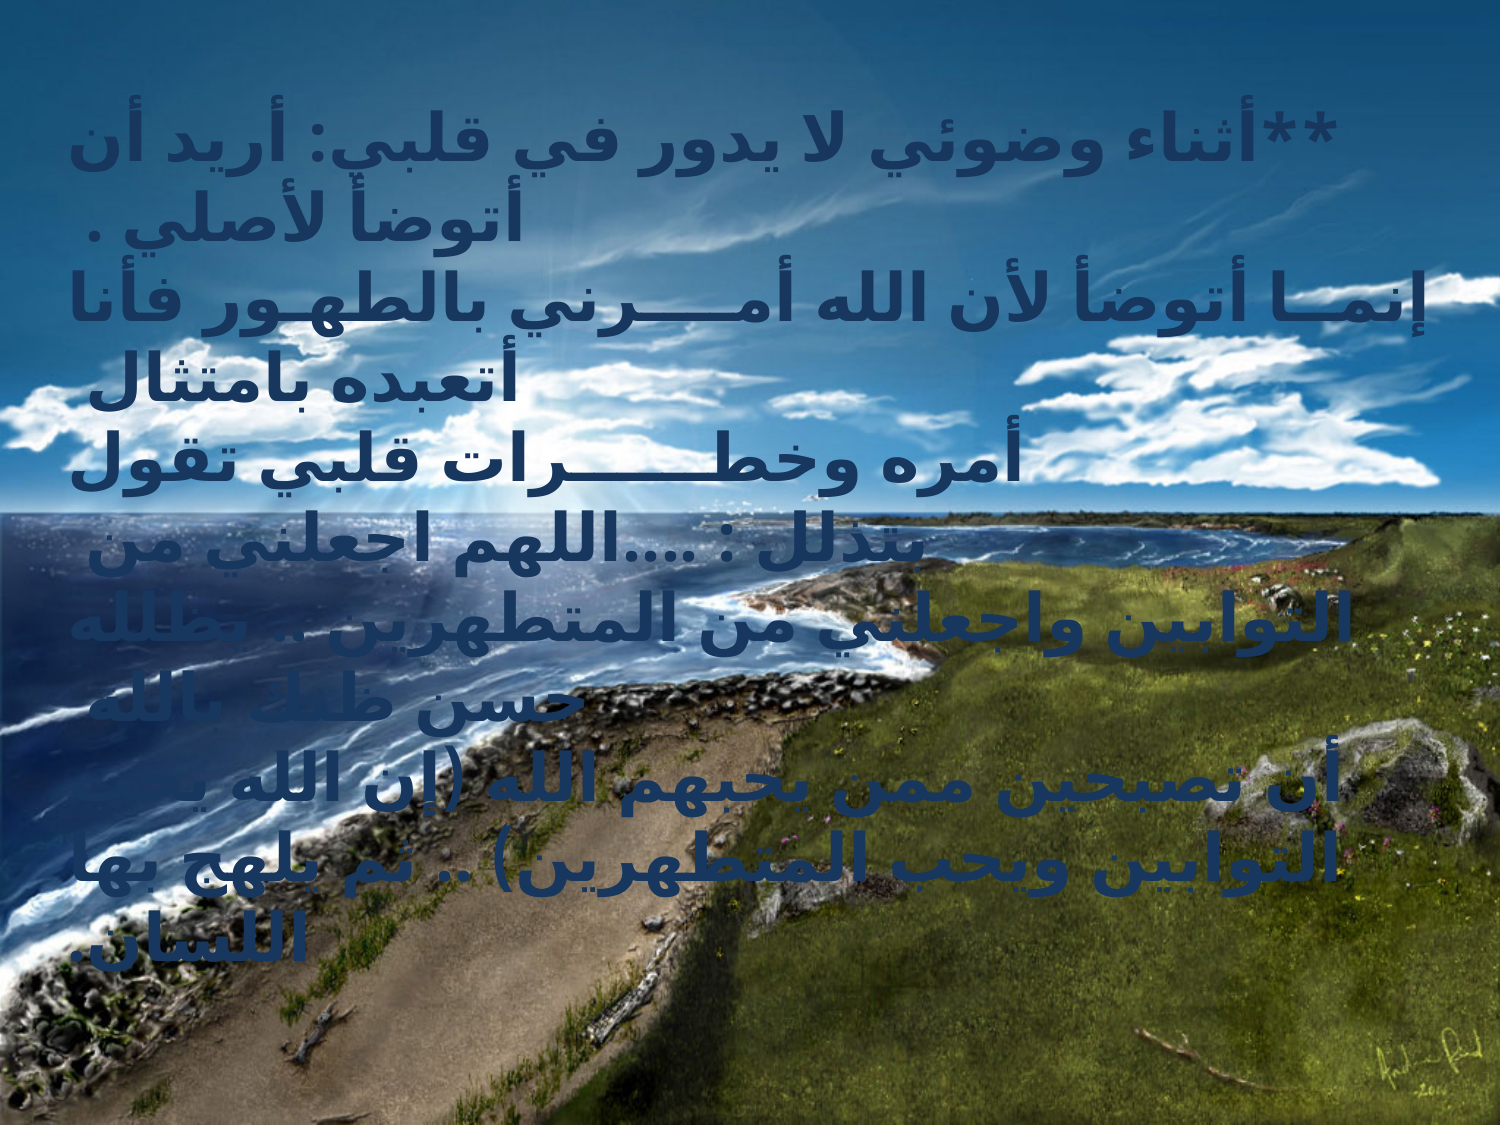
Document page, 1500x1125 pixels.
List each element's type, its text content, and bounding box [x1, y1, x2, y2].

text_box **أثناء وضوئي لا يدور في قلبي: أريد أن أتوضأ لأصلي . إنمــا أتوضأ لأن الله أمــــرني بالطهـور فأنا أتعبده بامتثال أمره وخطــــــرات قلبي تقول بتذلل : ....اللهم اجعلني من التوابين واجعلني من المتطهرين .. يظلله حسن ظنك بالله أن تصبحين ممن يحبهم الله (إن الله يحب التوابين ويحب المتطهرين) .. ثم يلهج بها اللسان. ** مثال ثالث وأخير : أقول أذكاري وأحصن نفسي أو أقرأ القرآن لأني أخاف من الشيطان أن يتسلط علي !! لااااا ليس كذلك أتعبد ربي !! [53, 42, 1447, 1125]
picture [0, 0, 1500, 1125]
